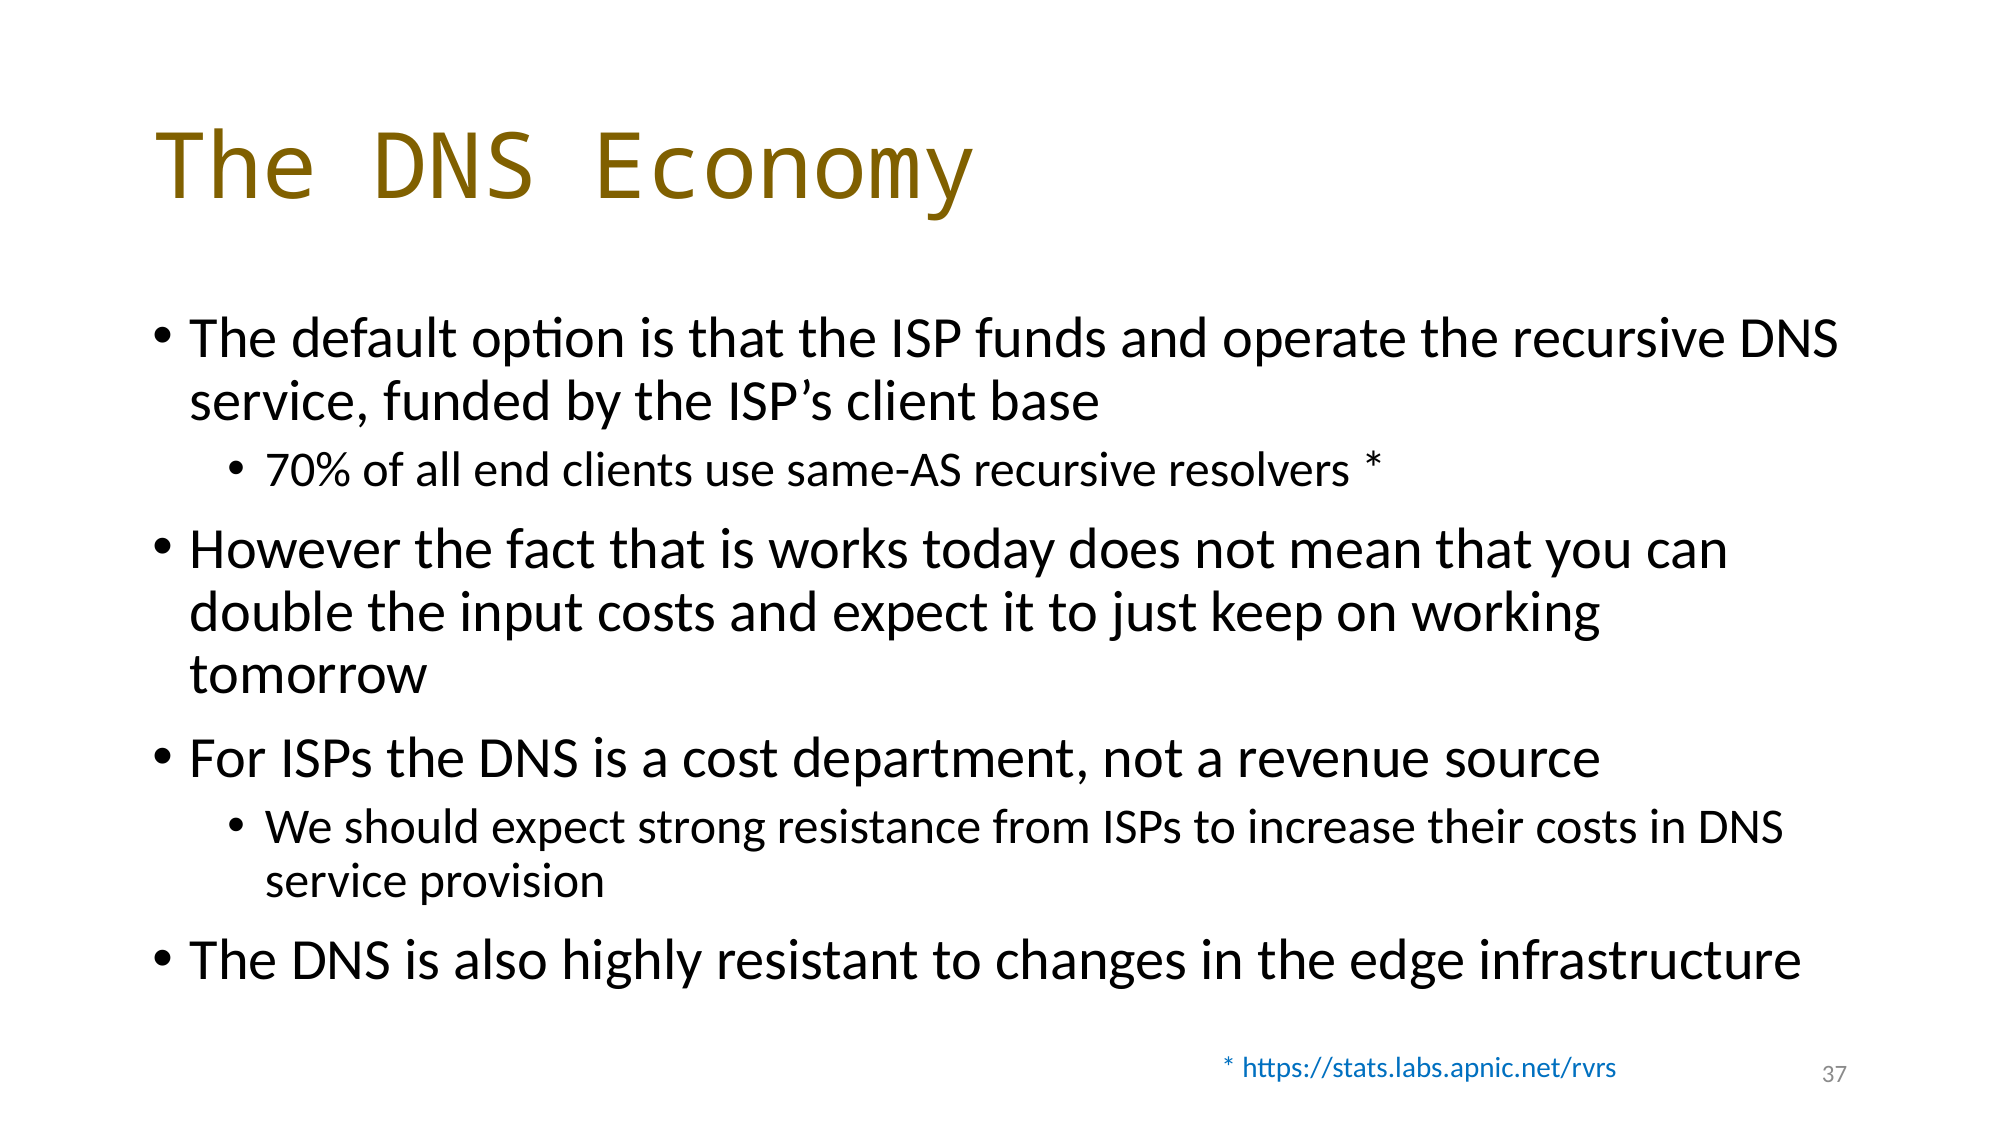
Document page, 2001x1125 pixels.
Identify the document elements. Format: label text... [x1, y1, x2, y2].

text_box * https://stats.labs.apnic.net/rvrs [1206, 1040, 1633, 1091]
title The DNS Economy [137, 59, 1863, 278]
list The default option is that the ISP funds and operate the recursive DNS service, funded by the ISP’s client base 70% of all end clients use same-AS recursive resolvers * However the fact that is works today does not mean that you can double the input costs and expect it to just keep on working tomorrow For ISPs the DNS is a cost department, not a revenue source We should expect strong resistance from ISPs to increase their costs in DNS service provision The DNS is also highly resistant to changes in the edge infrastructure [137, 299, 1863, 1014]
slide_number 37 [1412, 1042, 1863, 1103]
